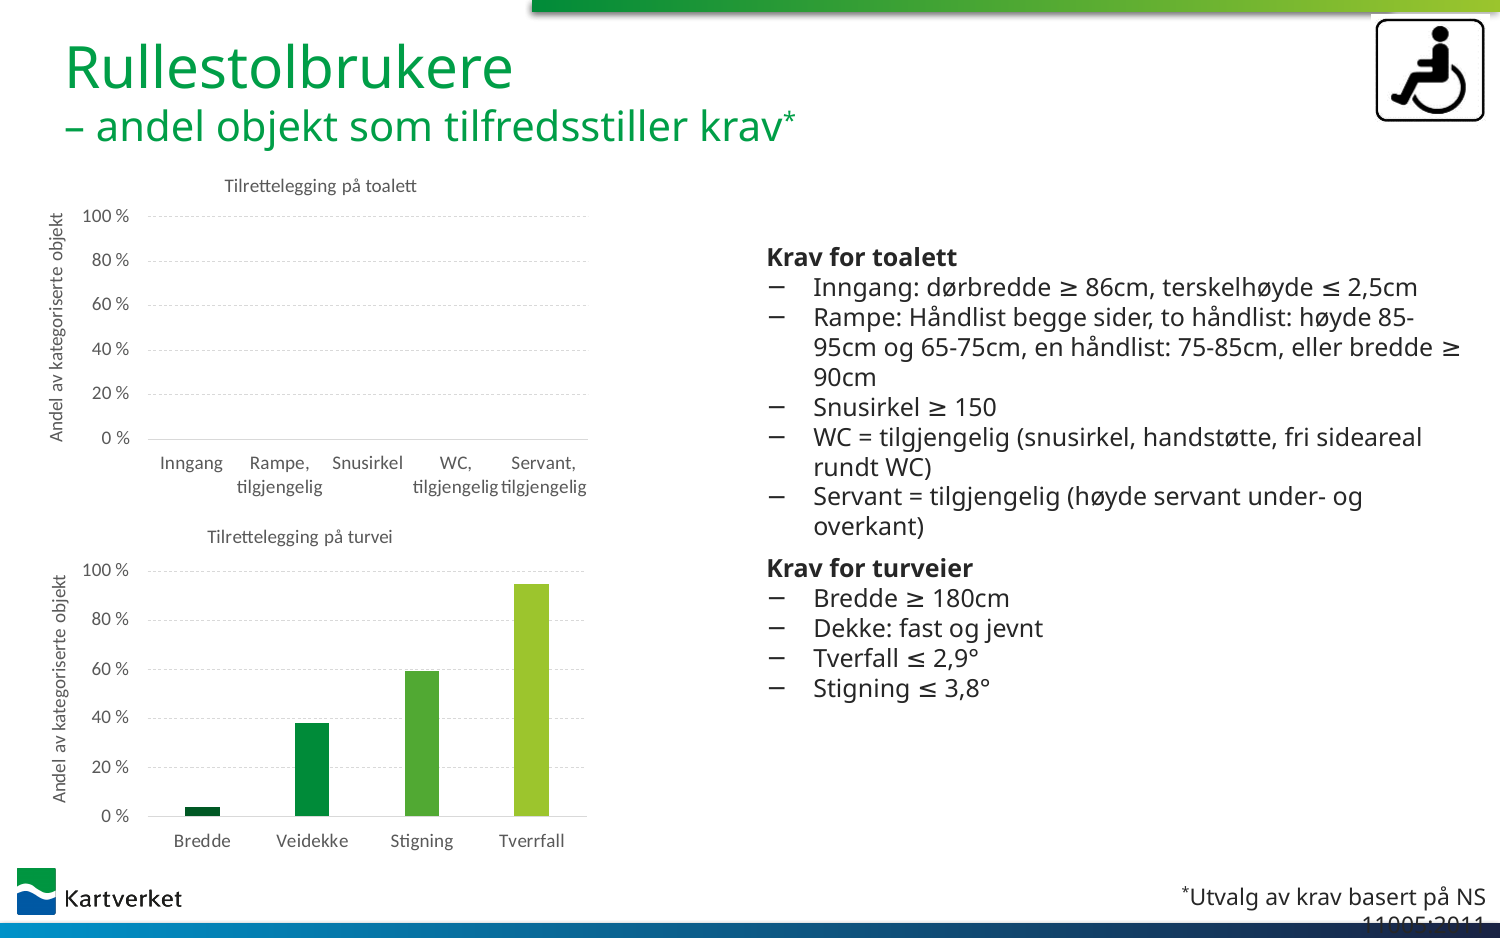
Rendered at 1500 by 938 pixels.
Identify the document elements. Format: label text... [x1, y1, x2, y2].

text_box *Utvalg av krav basert på NS 11005:2011 [1068, 873, 1500, 938]
picture [1371, 13, 1491, 127]
picture [41, 520, 598, 859]
text_box Krav for toalett Inngang: dørbredde ≥ 86cm, terskelhøyde ≤ 2,5cm Rampe: Håndlist begge sider, to håndlist: høyde 85-95cm og 65-75cm, en håndlist: 75-85cm, eller bredde ≥ 90cm Snusirkel ≥ 150 WC = tilgjengelig (snusirkel, handstøtte, fri sideareal rundt WC) Servant = tilgjengelig (høyde servant under- og overkant) [751, 234, 1483, 545]
picture [41, 166, 599, 505]
text_box Rullestolbrukere – andel objekt som tilfredsstiller krav* [49, 14, 1431, 158]
text_box Krav for turveier Bredde ≥ 180cm Dekke: fast og jevnt Tverfall ≤ 2,9° Stigning ≤ 3,8° [751, 545, 1483, 710]
